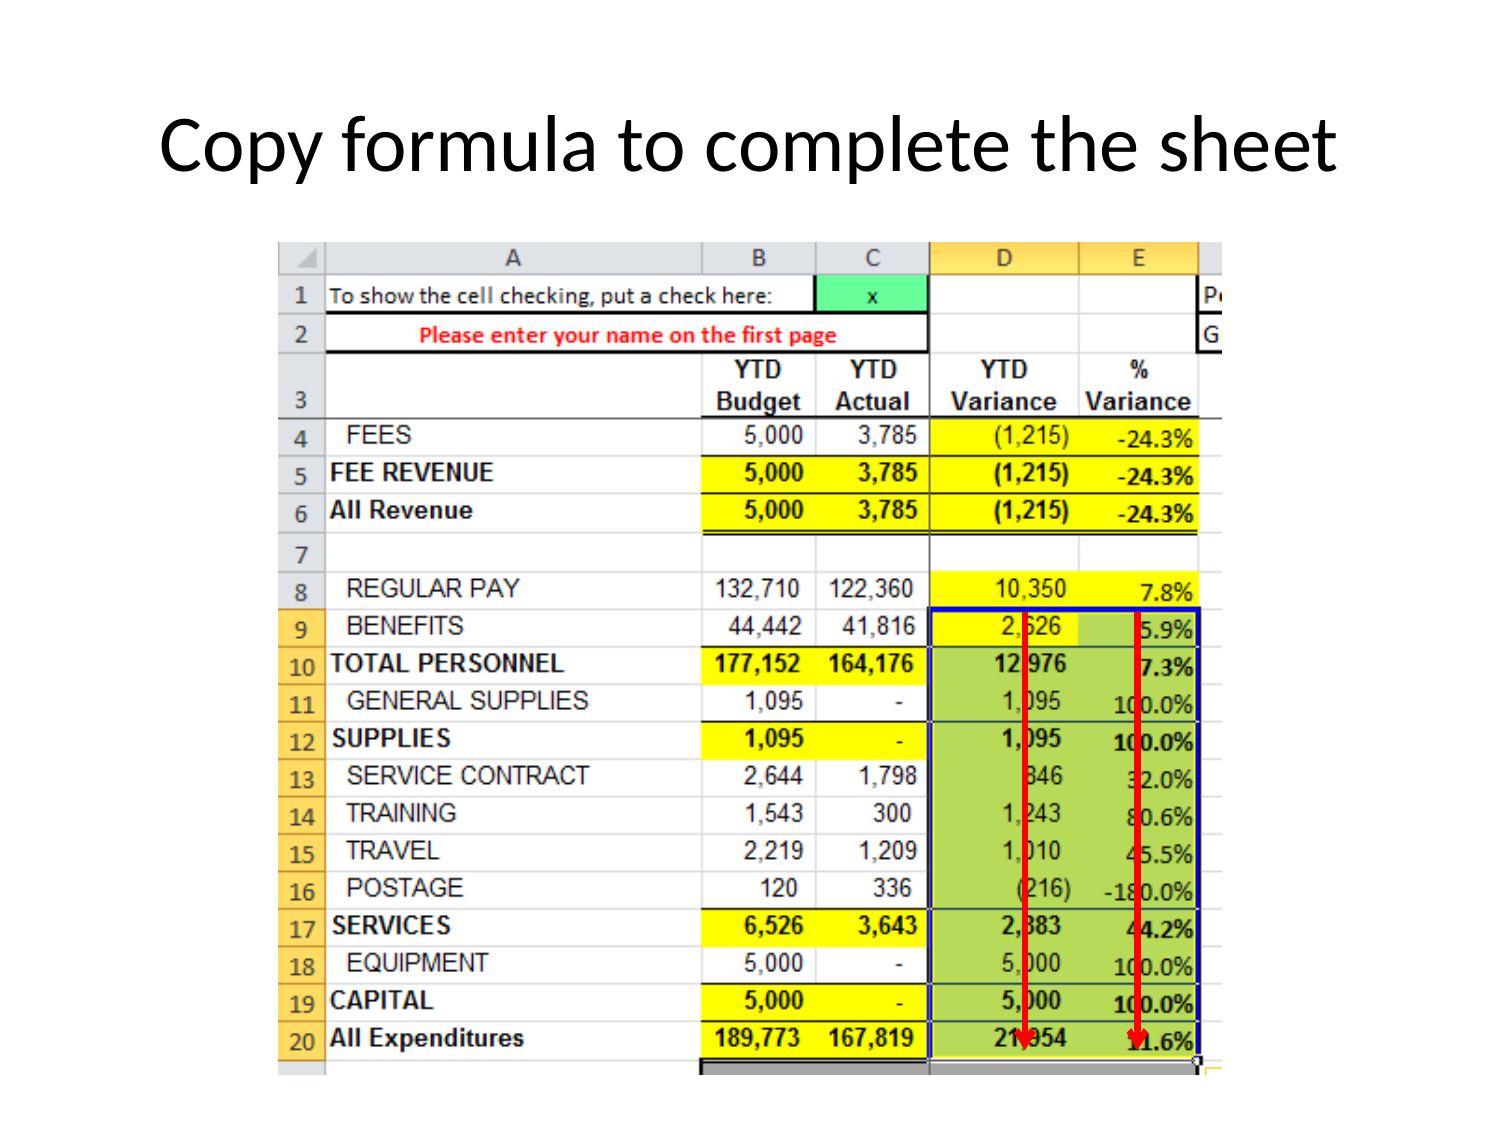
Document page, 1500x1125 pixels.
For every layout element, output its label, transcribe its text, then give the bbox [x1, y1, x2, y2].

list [277, 242, 1223, 1075]
title Copy formula to complete the sheet [75, 45, 1425, 233]
